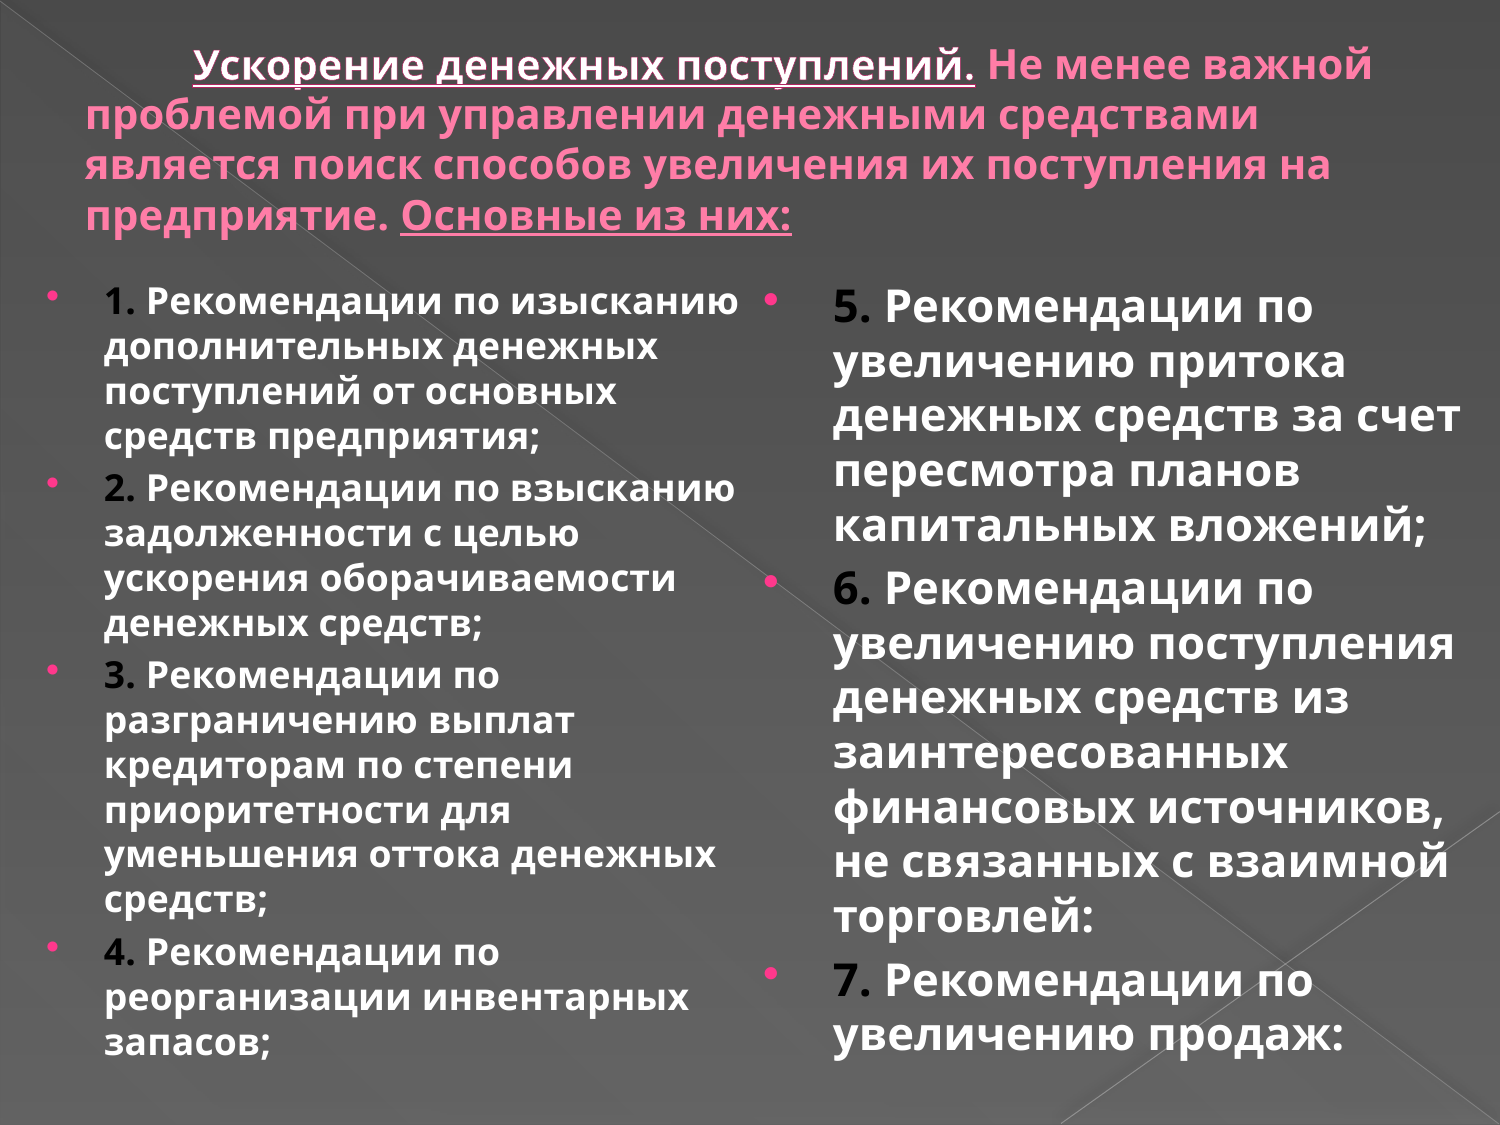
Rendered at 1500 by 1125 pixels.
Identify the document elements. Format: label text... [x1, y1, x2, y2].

list 5. Рекомендации по увеличению притока денежных средств за счет пересмотра планов капитальных вложений; 6. Рекомендации по увеличению поступления денежных средств из заинтересованных финансовых источников, не связанных с взаимной торговлей: 7. Рекомендации по увеличению продаж: [738, 269, 1500, 1078]
title Ускорение денежных поступлений. Не менее важной проблемой при управлении денежными средствами является поиск способов увеличения их поступления на предприятие. Основные из них: [70, 23, 1421, 253]
list 1. Рекомендации по изысканию дополнительных денежных поступлений от основных средств предприятия; 2. Рекомендации по взысканию задолженности с целью ускорения оборачиваемости денежных средств; 3. Рекомендации по разграничению выплат кредиторам по степени приоритетности для уменьшения оттока денежных средств; 4. Рекомендации по реорганизации инвентарных запасов; [23, 269, 738, 1078]
